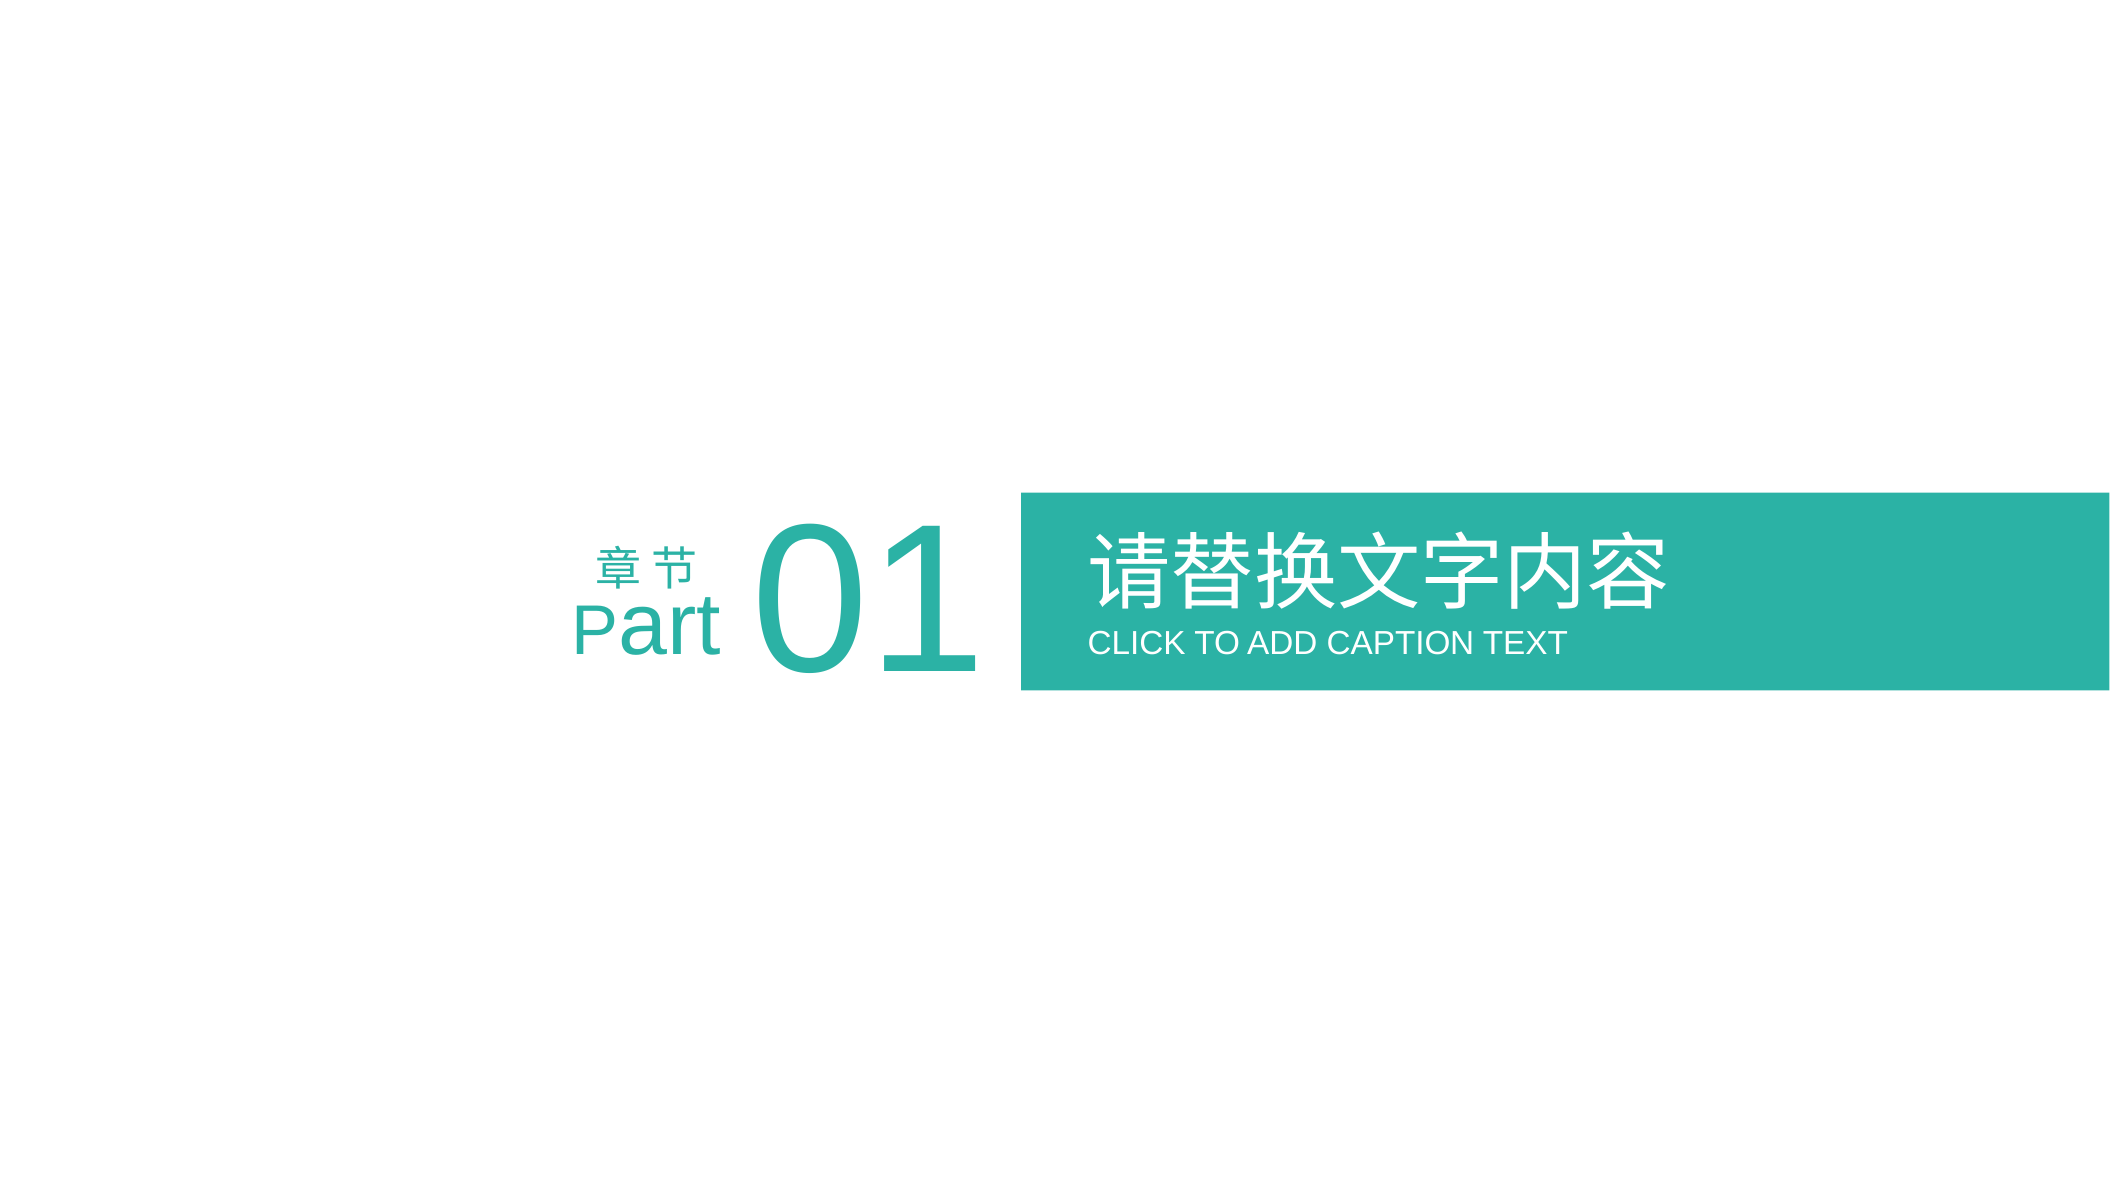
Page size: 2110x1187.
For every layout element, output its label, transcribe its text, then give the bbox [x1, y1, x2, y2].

text_box CLICK TO ADD CAPTION TEXT [1087, 625, 1787, 662]
text_box [1021, 492, 2110, 691]
text_box 请替换文字内容 [1087, 530, 1787, 621]
text_box 01 [751, 460, 986, 714]
text_box Part [571, 566, 722, 673]
text_box 章 节 [595, 539, 698, 595]
